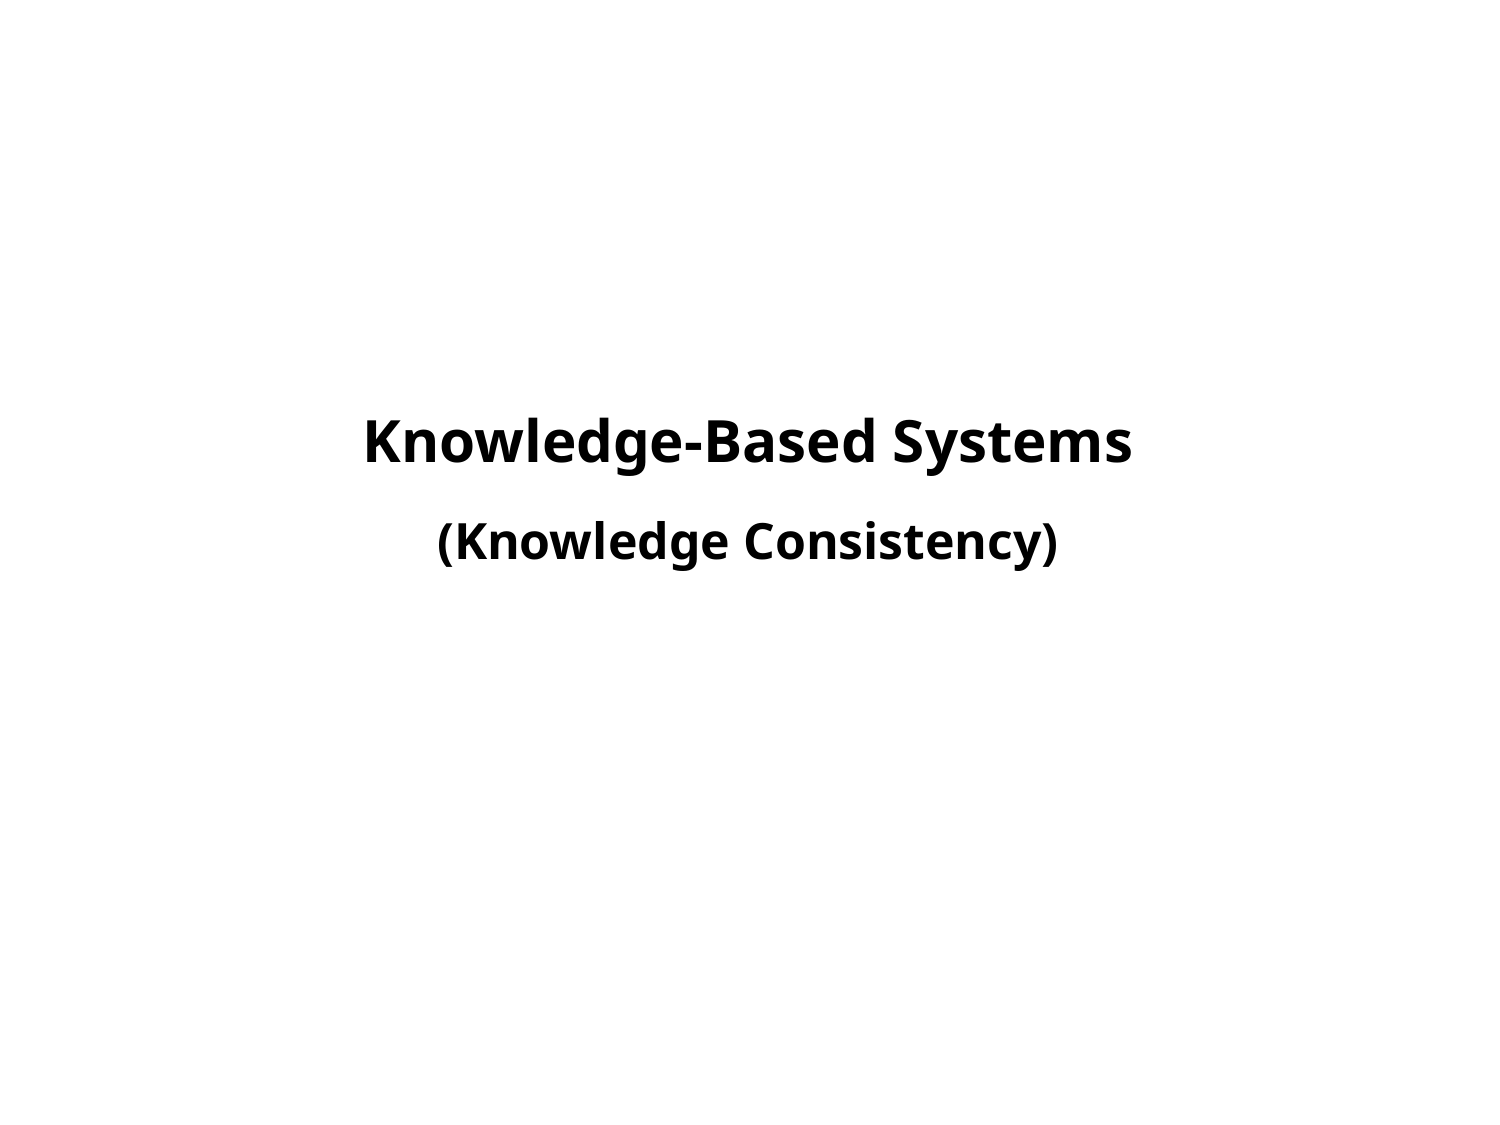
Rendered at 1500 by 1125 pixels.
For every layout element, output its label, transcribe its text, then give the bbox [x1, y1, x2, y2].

title Knowledge-Based Systems (Knowledge Consistency) [92, 353, 1404, 579]
